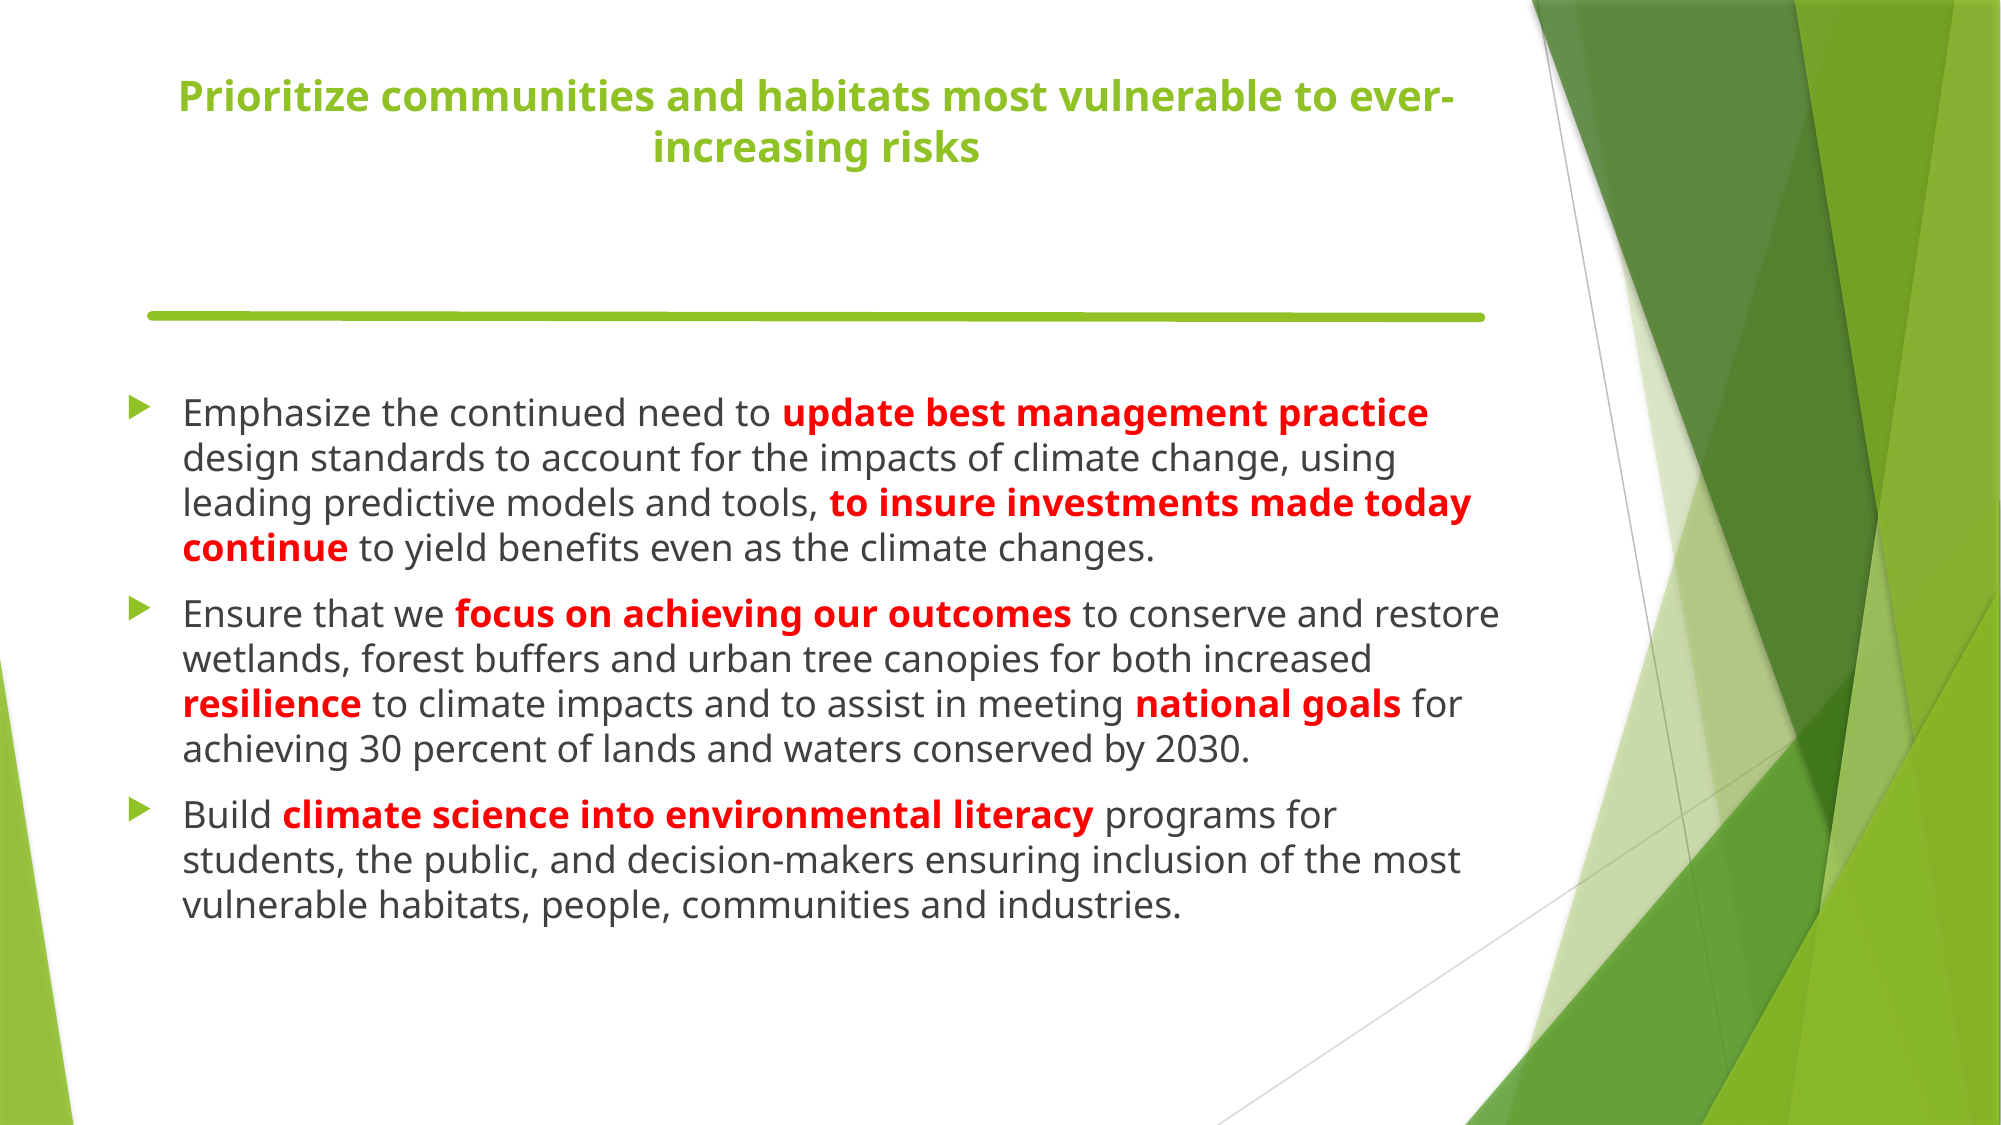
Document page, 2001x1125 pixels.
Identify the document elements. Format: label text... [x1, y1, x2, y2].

title Prioritize communities and habitats most vulnerable to ever-increasing risks [111, 62, 1522, 279]
list Emphasize the continued need to update best management practice design standards to account for the impacts of climate change, using leading predictive models and tools, to insure investments made today continue to yield benefits even as the climate changes. Ensure that we focus on achieving our outcomes to conserve and restore wetlands, forest buffers and urban tree canopies for both increased resilience to climate impacts and to assist in meeting national goals for achieving 30 percent of lands and waters conserved by 2030. Build climate science into environmental literacy programs for students, the public, and decision-makers ensuring inclusion of the most vulnerable habitats, people, communities and industries. [111, 381, 1522, 1096]
